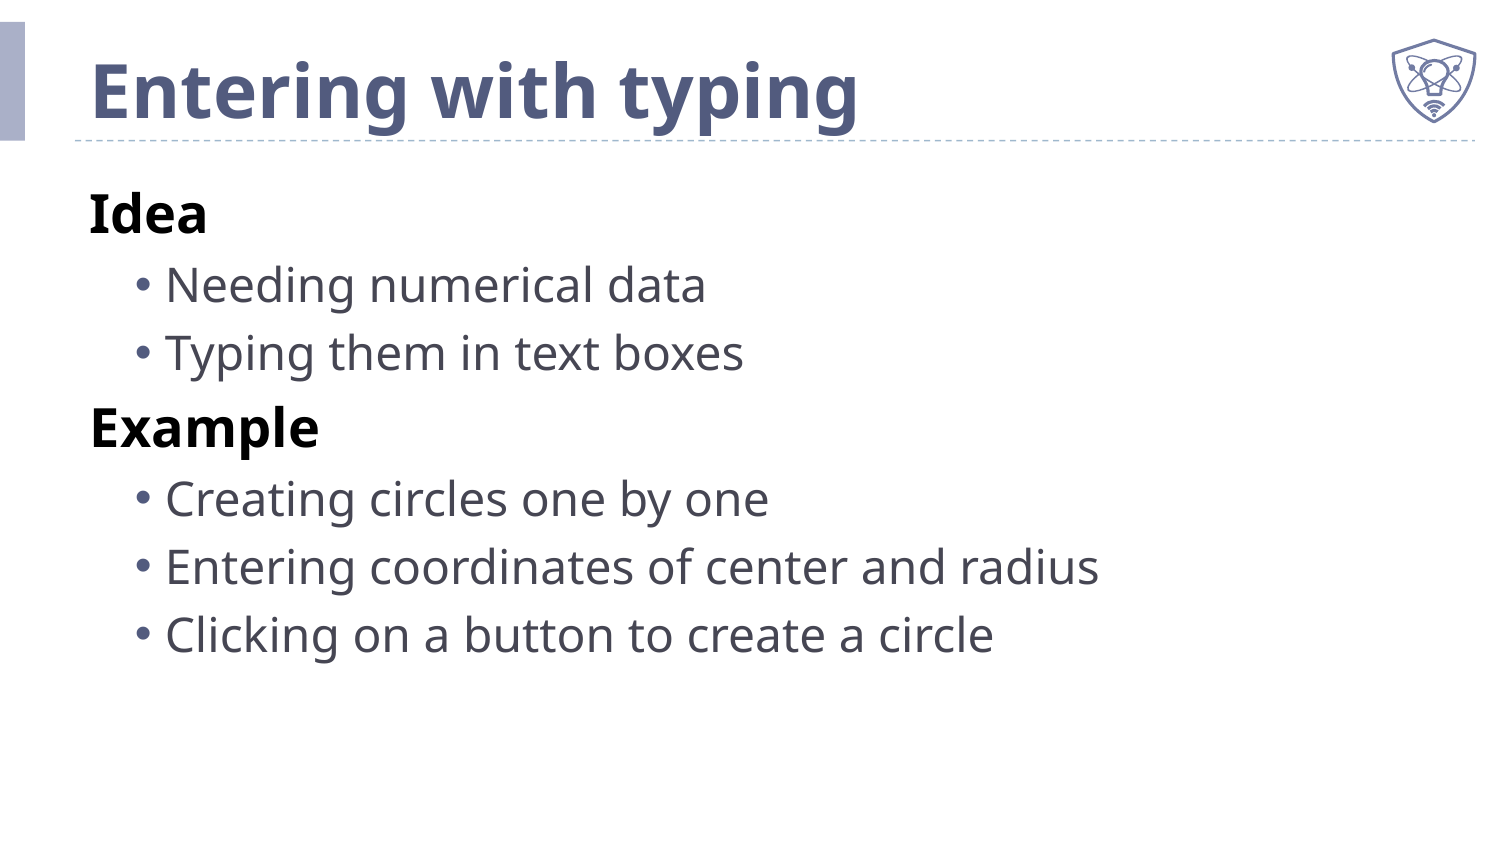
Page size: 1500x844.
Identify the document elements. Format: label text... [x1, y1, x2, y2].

title Entering with typing [75, 18, 1475, 141]
list Idea Needing numerical data Typing them in text boxes Example Creating circles one by one Entering coordinates of center and radius Clicking on a button to create a circle [75, 171, 1475, 835]
